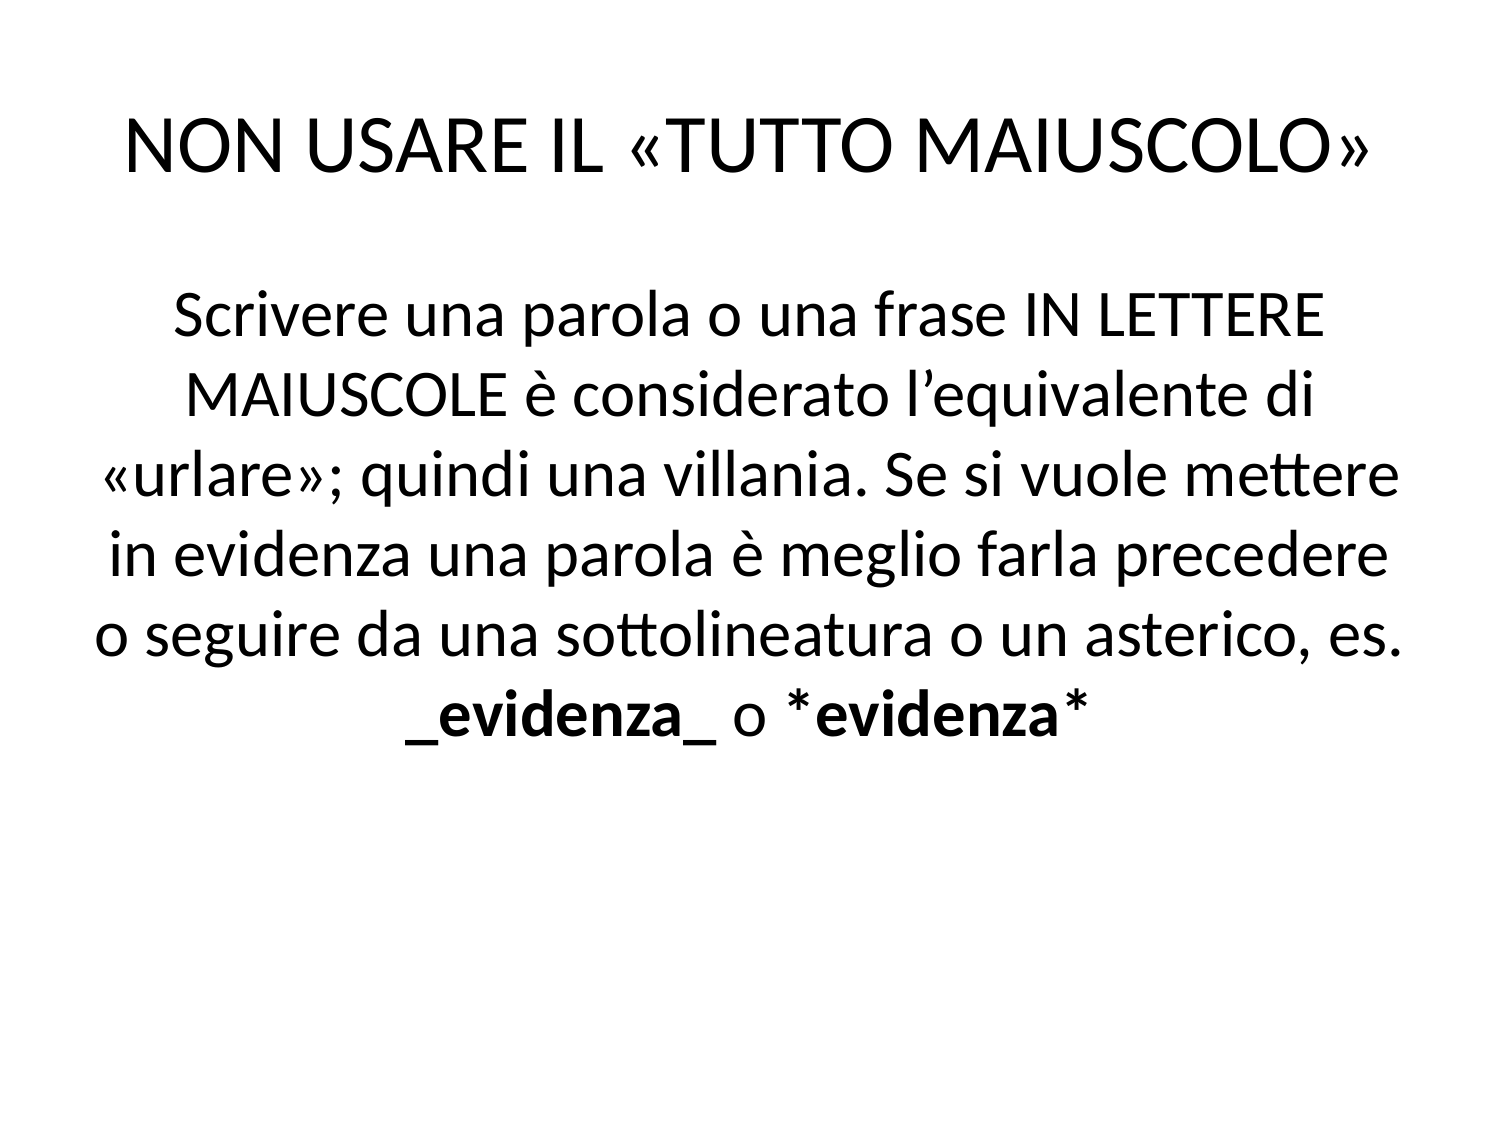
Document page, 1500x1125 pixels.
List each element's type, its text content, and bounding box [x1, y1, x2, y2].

list Scrivere una parola o una frase IN LETTERE MAIUSCOLE è considerato l’equivalente di «urlare»; quindi una villania. Se si vuole mettere in evidenza una parola è meglio farla precedere o seguire da una sottolineatura o un asterico, es. _evidenza_ o *evidenza* [75, 262, 1425, 1005]
title NON USARE IL «TUTTO MAIUSCOLO» [75, 45, 1425, 233]
